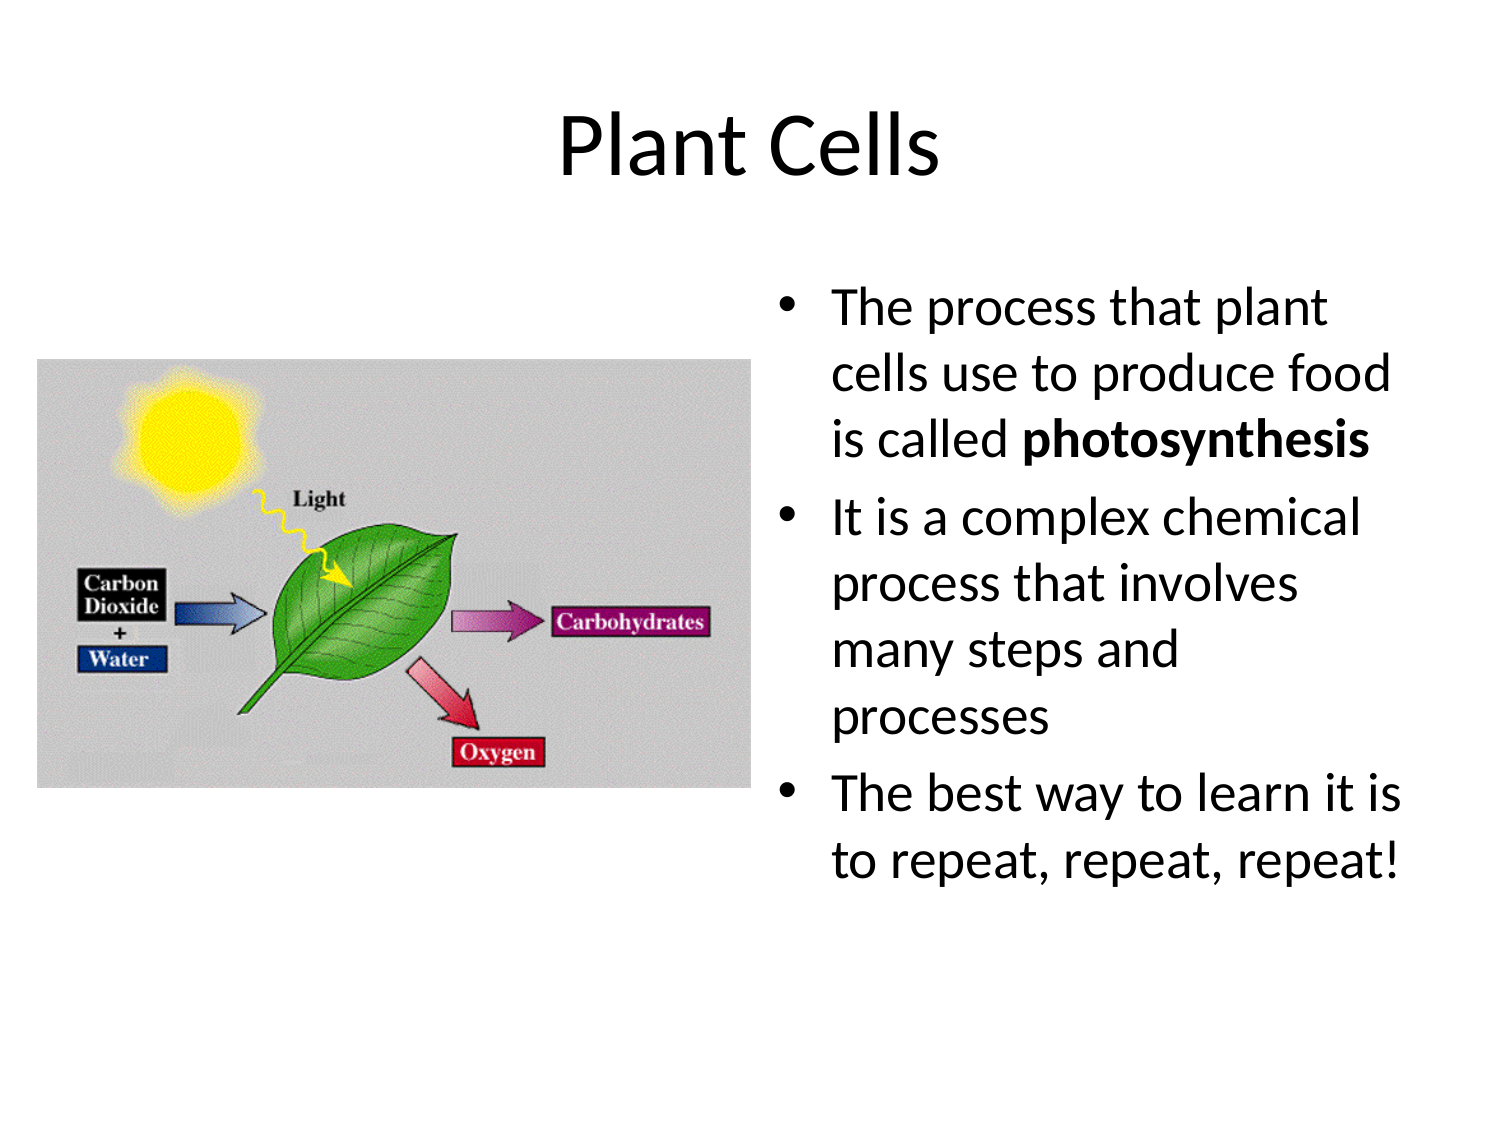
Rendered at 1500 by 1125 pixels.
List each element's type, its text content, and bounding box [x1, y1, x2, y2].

list The process that plant cells use to produce food is called photosynthesis It is a complex chemical process that involves many steps and processes The best way to learn it is to repeat, repeat, repeat! [762, 262, 1425, 1005]
picture [37, 359, 752, 788]
title Plant Cells [75, 45, 1425, 233]
